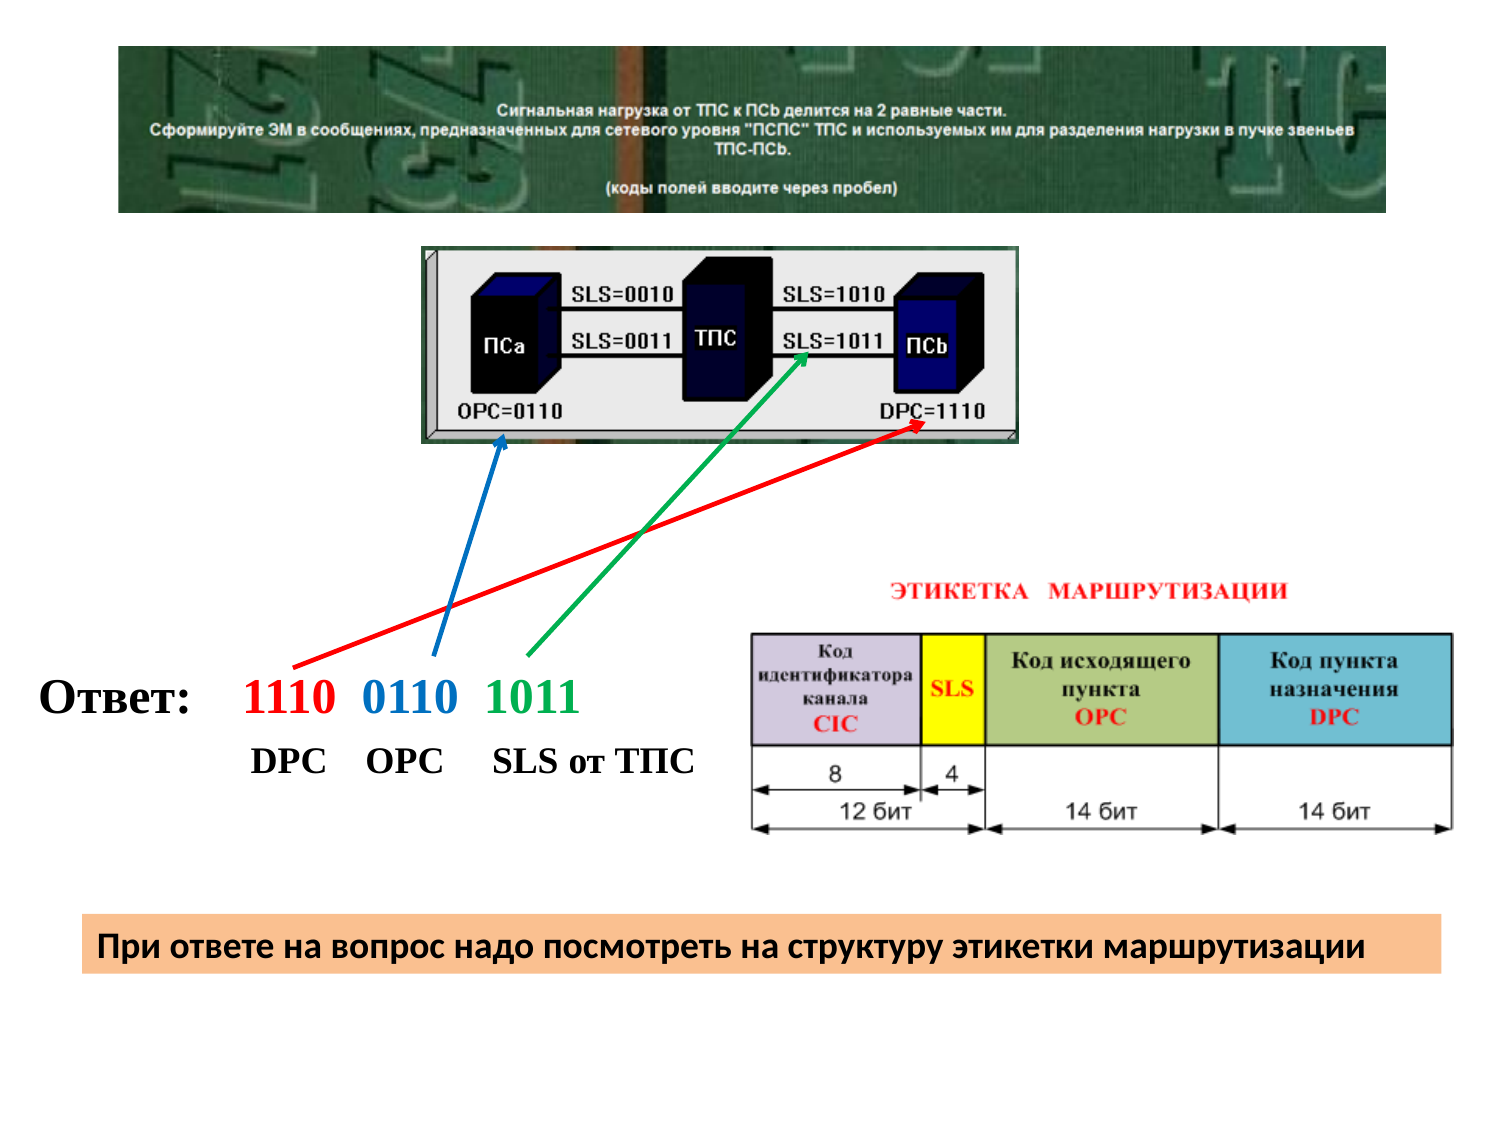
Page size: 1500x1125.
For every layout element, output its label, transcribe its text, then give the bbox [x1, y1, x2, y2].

text_box Ответ: 1110 0110 1011 DPC OPC SLS от ТПС [23, 656, 727, 791]
picture [116, 46, 1386, 213]
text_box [357, 509, 510, 581]
picture [421, 245, 1019, 445]
text_box При ответе на вопрос надо посмотреть на структуру этикетки маршрутизации [82, 913, 1442, 974]
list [749, 573, 1454, 835]
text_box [292, 421, 926, 669]
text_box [515, 363, 821, 645]
